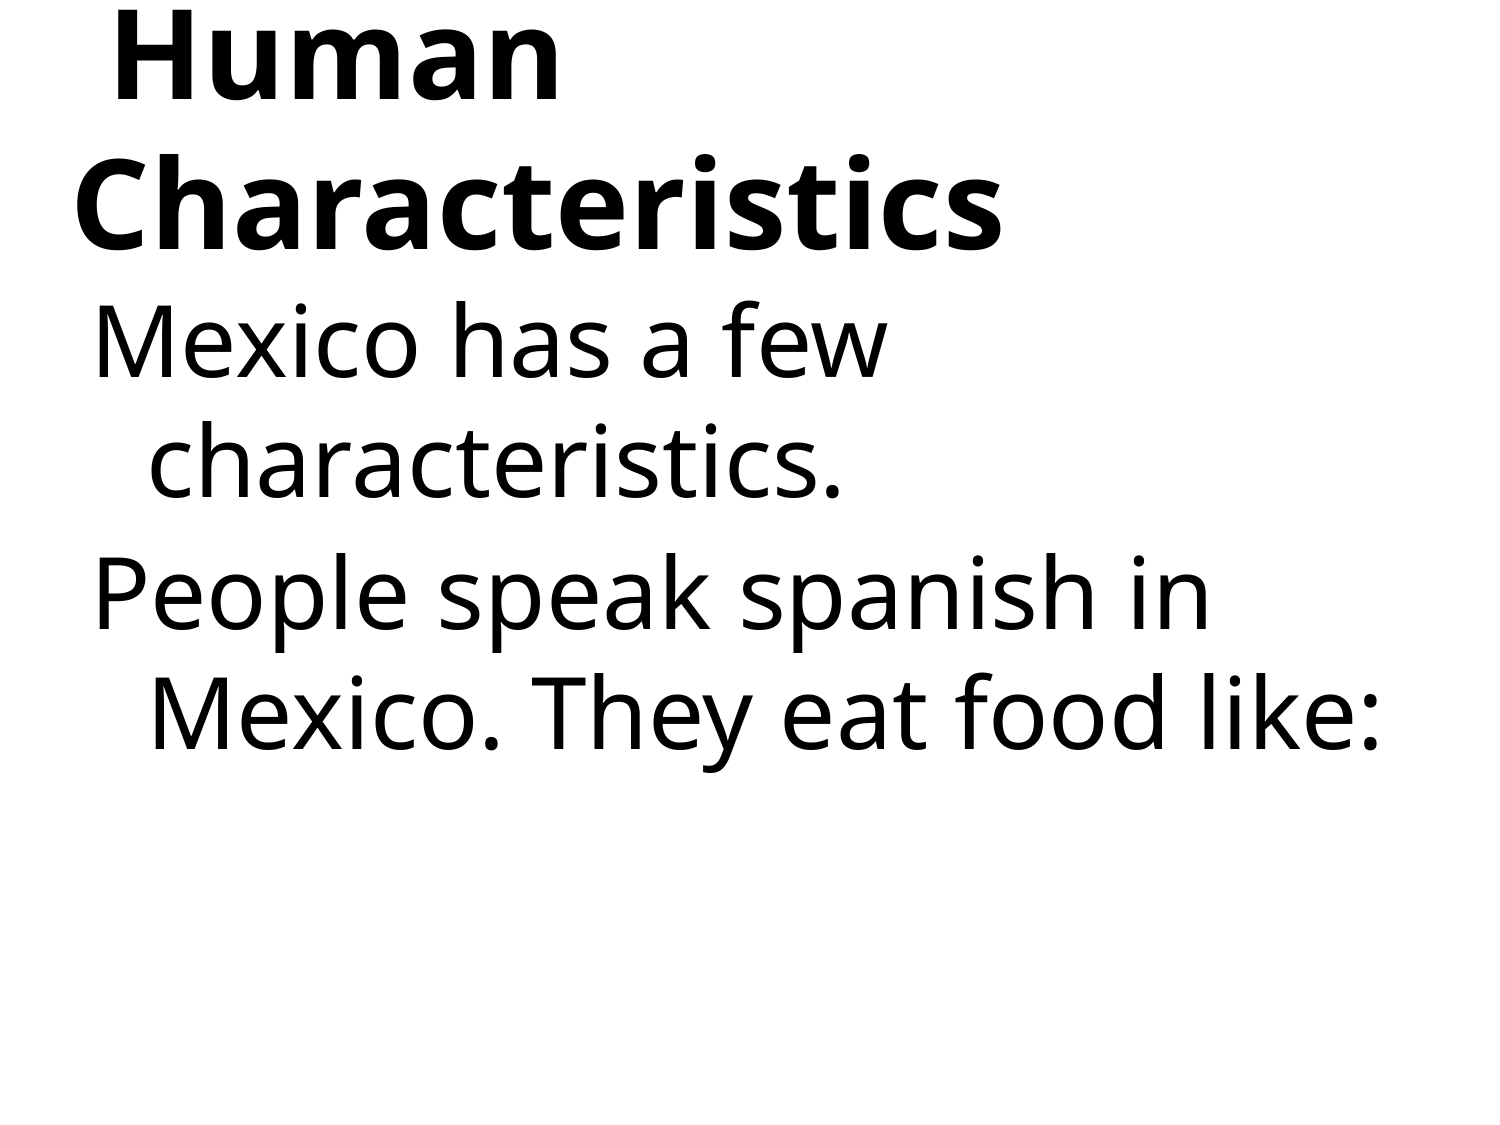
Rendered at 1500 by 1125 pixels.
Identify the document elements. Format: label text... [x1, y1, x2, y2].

title Human Characteristics [55, 0, 1406, 290]
list Mexico has a few characteristics. People speak spanish in Mexico. They eat food like: [75, 262, 1425, 931]
